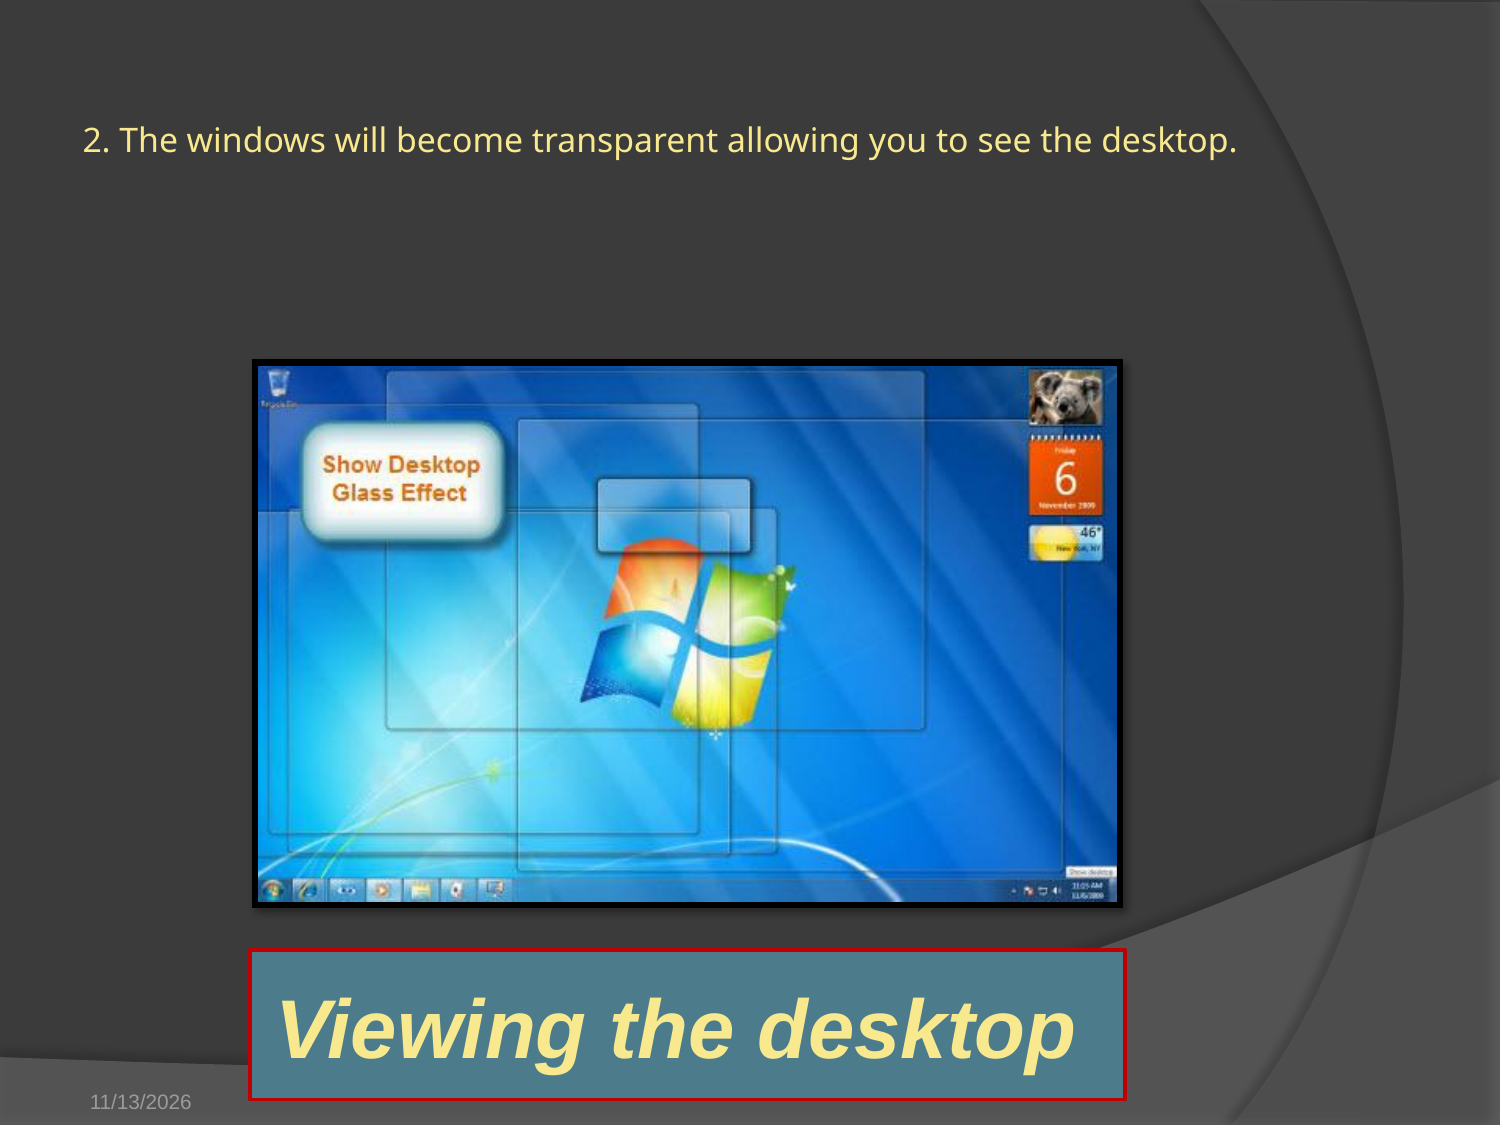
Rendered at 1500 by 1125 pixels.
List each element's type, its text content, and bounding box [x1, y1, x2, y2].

title 2. The windows will become transparent allowing you to see the desktop. [75, 45, 1300, 233]
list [257, 365, 1118, 902]
text_box Viewing the desktop [248, 948, 1127, 1101]
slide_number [75, 1053, 425, 1114]
